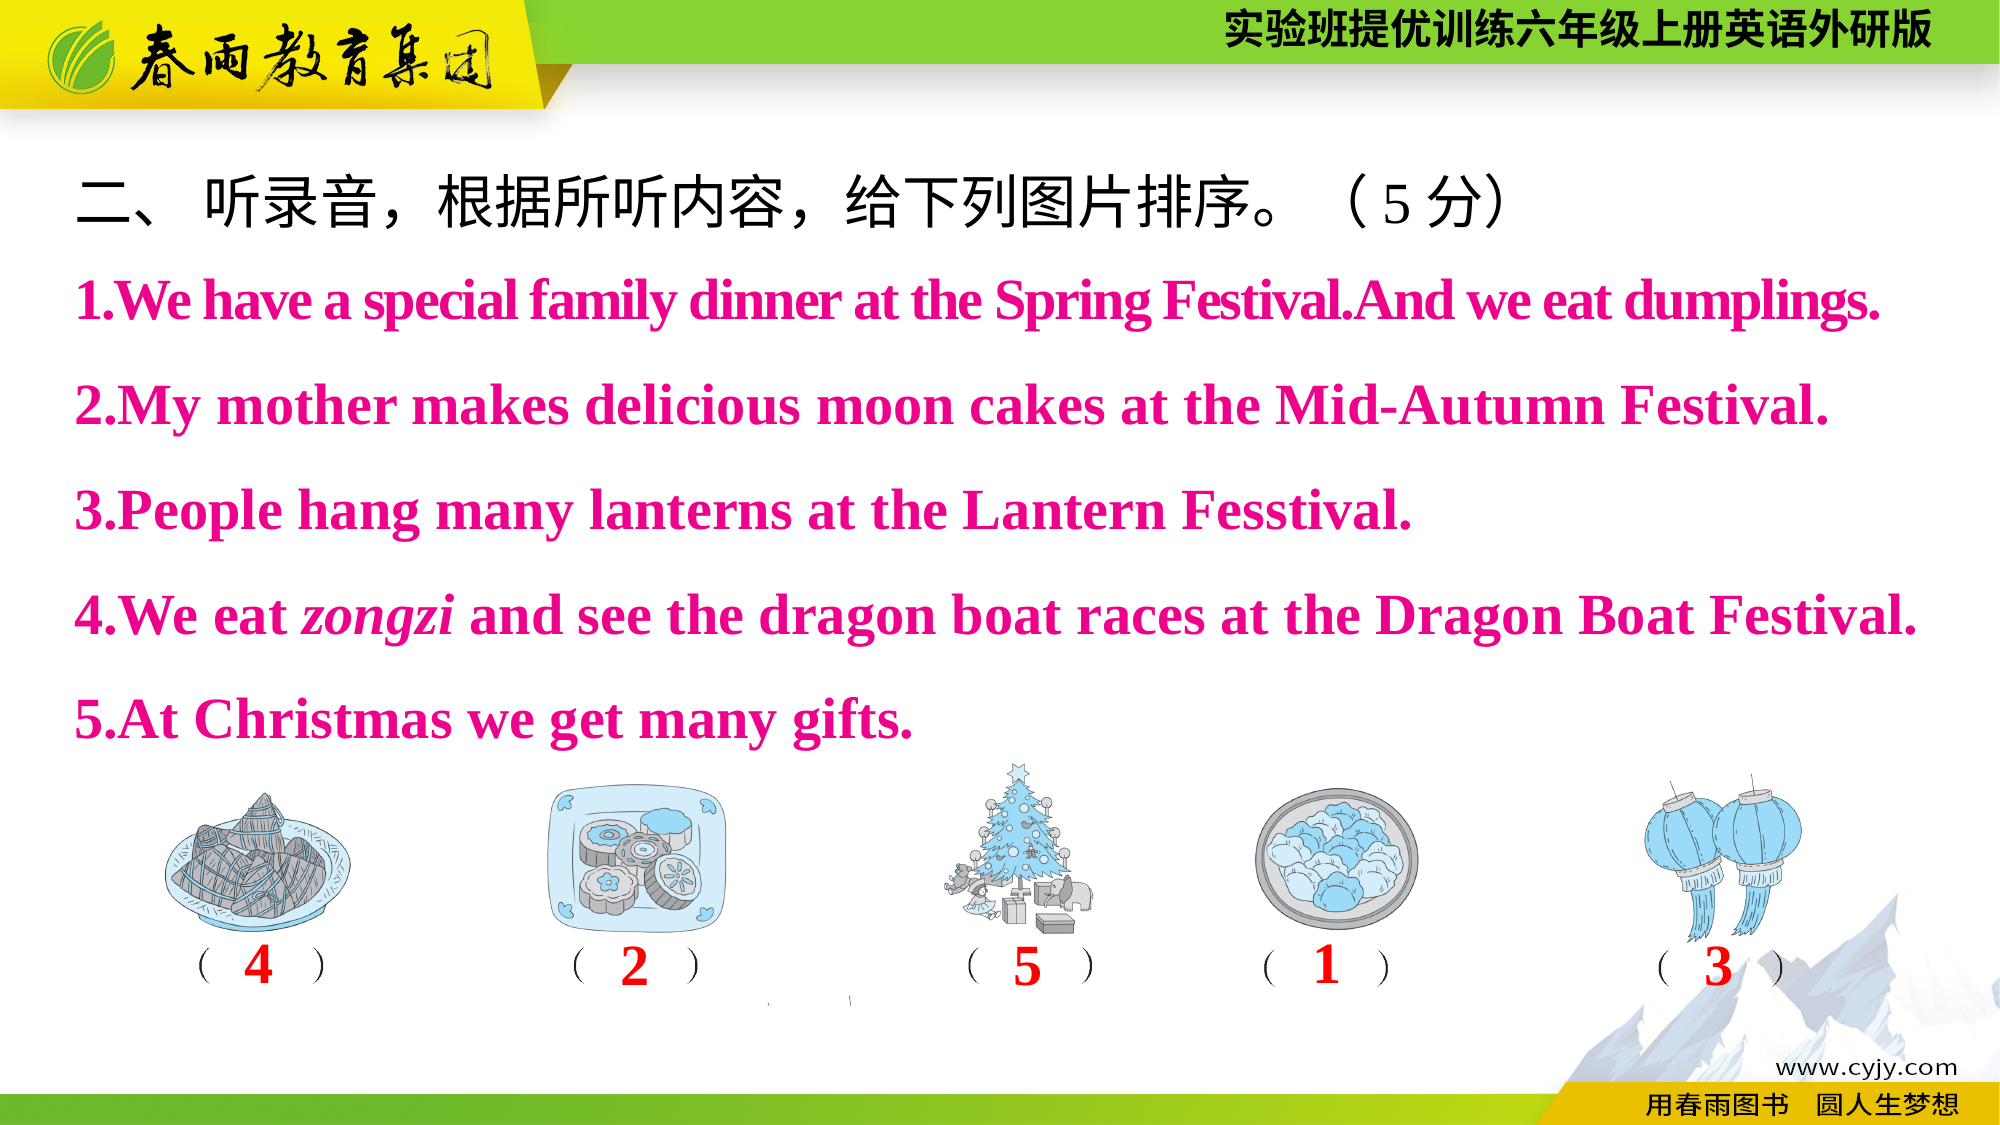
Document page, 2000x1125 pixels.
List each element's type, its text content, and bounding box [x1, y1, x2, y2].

list 二、 听录音，根据所听内容，给下列图片排序。（5分） [59, 122, 1944, 218]
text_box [113, 751, 1824, 1006]
text_box 1.We have a special family dinner at the Spring Festival.And we eat dumplings. 2.My mother makes delicious moon cakes at the Mid-Autumn Festival. 3.People hang many lanterns at the Lantern Fesstival. 4.We eat zongzi and see the dragon boat races at the Dragon Boat Festival. 5.At Christmas we get many gifts. [59, 218, 1944, 759]
picture [0, 0, 2000, 1125]
